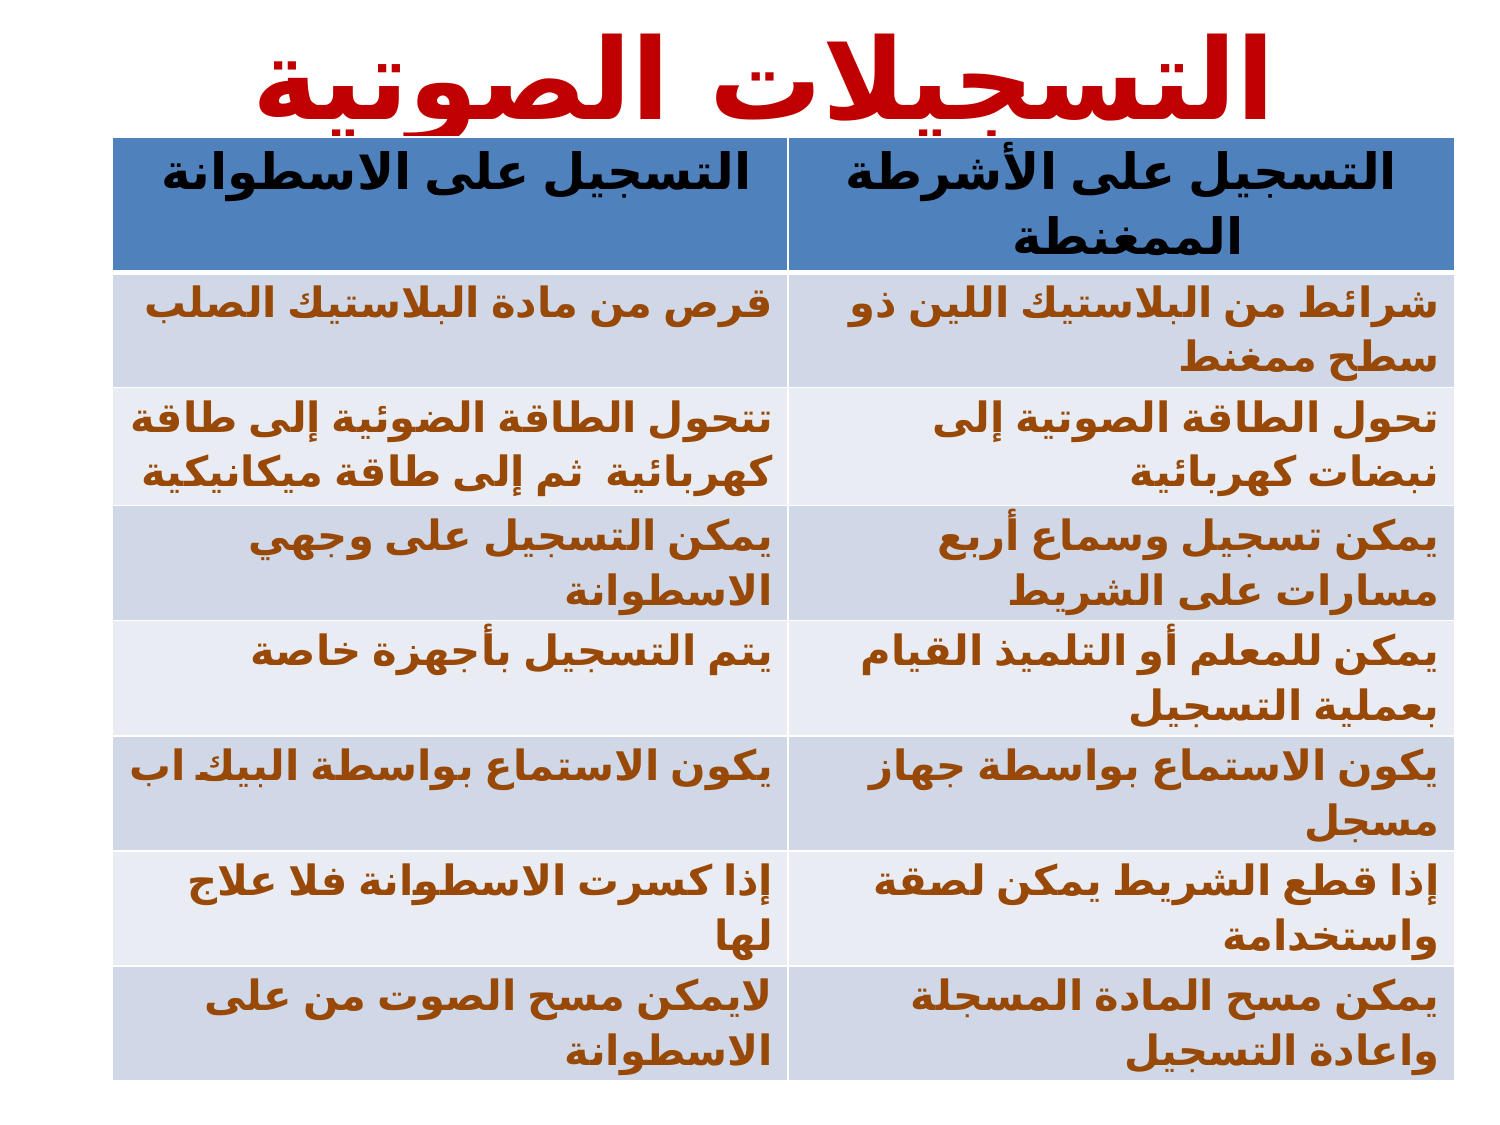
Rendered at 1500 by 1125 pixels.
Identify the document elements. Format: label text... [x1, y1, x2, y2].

table_cell يمكن مسح المادة المسجلة واعادة التسجيل [789, 967, 1454, 1080]
table_header التسجيل على الأشرطة الممغنطة [789, 138, 1454, 270]
table_cell يمكن للمعلم أو التلميذ القيام بعملية التسجيل [789, 621, 1454, 735]
table_cell تحول الطاقة الصوتية إلى نبضات كهربائية [789, 388, 1454, 505]
table_cell يكون الاستماع بواسطة البيك اب [113, 737, 787, 850]
table_cell يمكن تسجيل وسماع أربع مسارات على الشريط [789, 506, 1454, 620]
table_cell لايمكن مسح الصوت من على الاسطوانة [113, 967, 787, 1080]
table_cell إذا قطع الشريط يمكن لصقة واستخدامة [789, 852, 1454, 965]
table_cell تتحول الطاقة الضوئية إلى طاقة كهربائية ثم إلى طاقة ميكانيكية [113, 388, 787, 505]
table_cell إذا كسرت الاسطوانة فلا علاج لها [113, 852, 787, 965]
table_cell قرص من مادة البلاستيك الصلب [113, 275, 787, 387]
table_cell يتم التسجيل بأجهزة خاصة [113, 621, 787, 735]
table_cell يمكن التسجيل على وجهي الاسطوانة [113, 506, 787, 620]
table_cell يكون الاستماع بواسطة جهاز مسجل [789, 737, 1454, 850]
text_box التسجيلات الصوتية على الاسطوانات [218, 0, 1311, 136]
table_cell شرائط من البلاستيك اللين ذو سطح ممغنط [789, 275, 1454, 387]
table_header التسجيل على الاسطوانة [113, 138, 787, 270]
